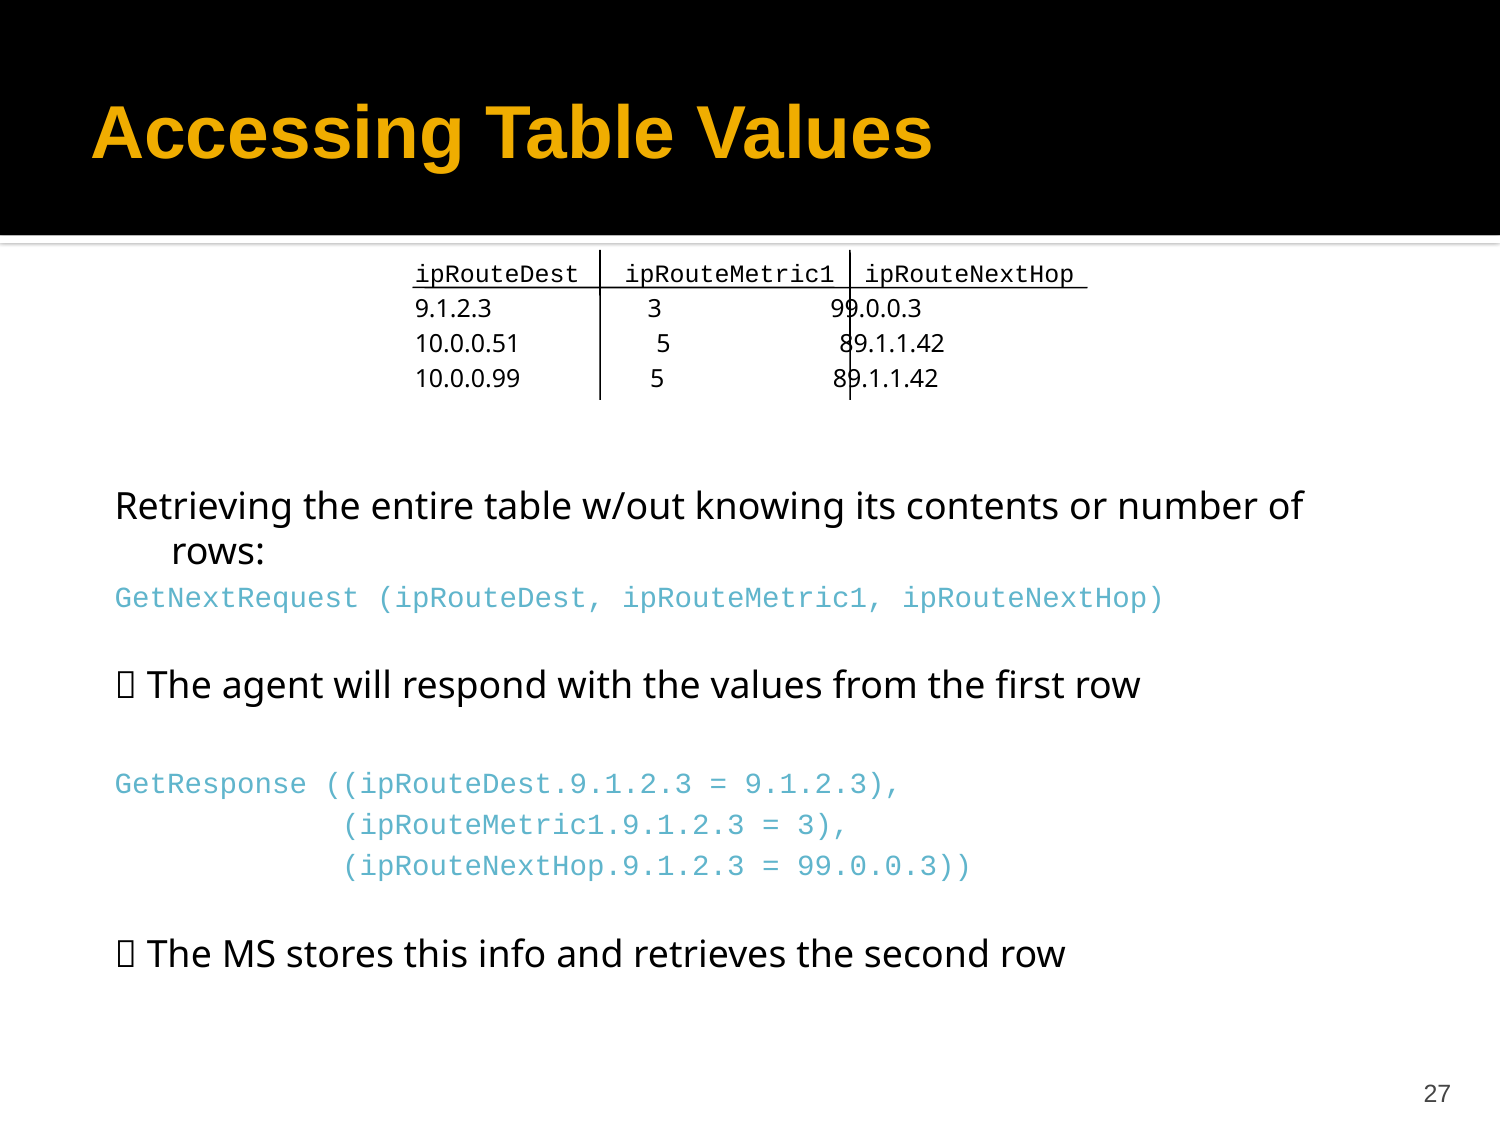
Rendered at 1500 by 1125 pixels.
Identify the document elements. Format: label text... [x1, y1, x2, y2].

title Accessing Table Values [75, 25, 1425, 231]
text_box Retrieving the entire table w/out knowing its contents or number of rows: GetNextRequest (ipRouteDest, ipRouteMetric1, ipRouteNextHop)  The agent will respond with the values from the first row GetResponse ((ipRouteDest.9.1.2.3 = 9.1.2.3), (ipRouteMetric1.9.1.2.3 = 3), (ipRouteNextHop.9.1.2.3 = 99.0.0.3))  The MS stores this info and retrieves the second row [99, 474, 1388, 1050]
slide_number 27 [1345, 1062, 1467, 1108]
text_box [399, 249, 1113, 413]
